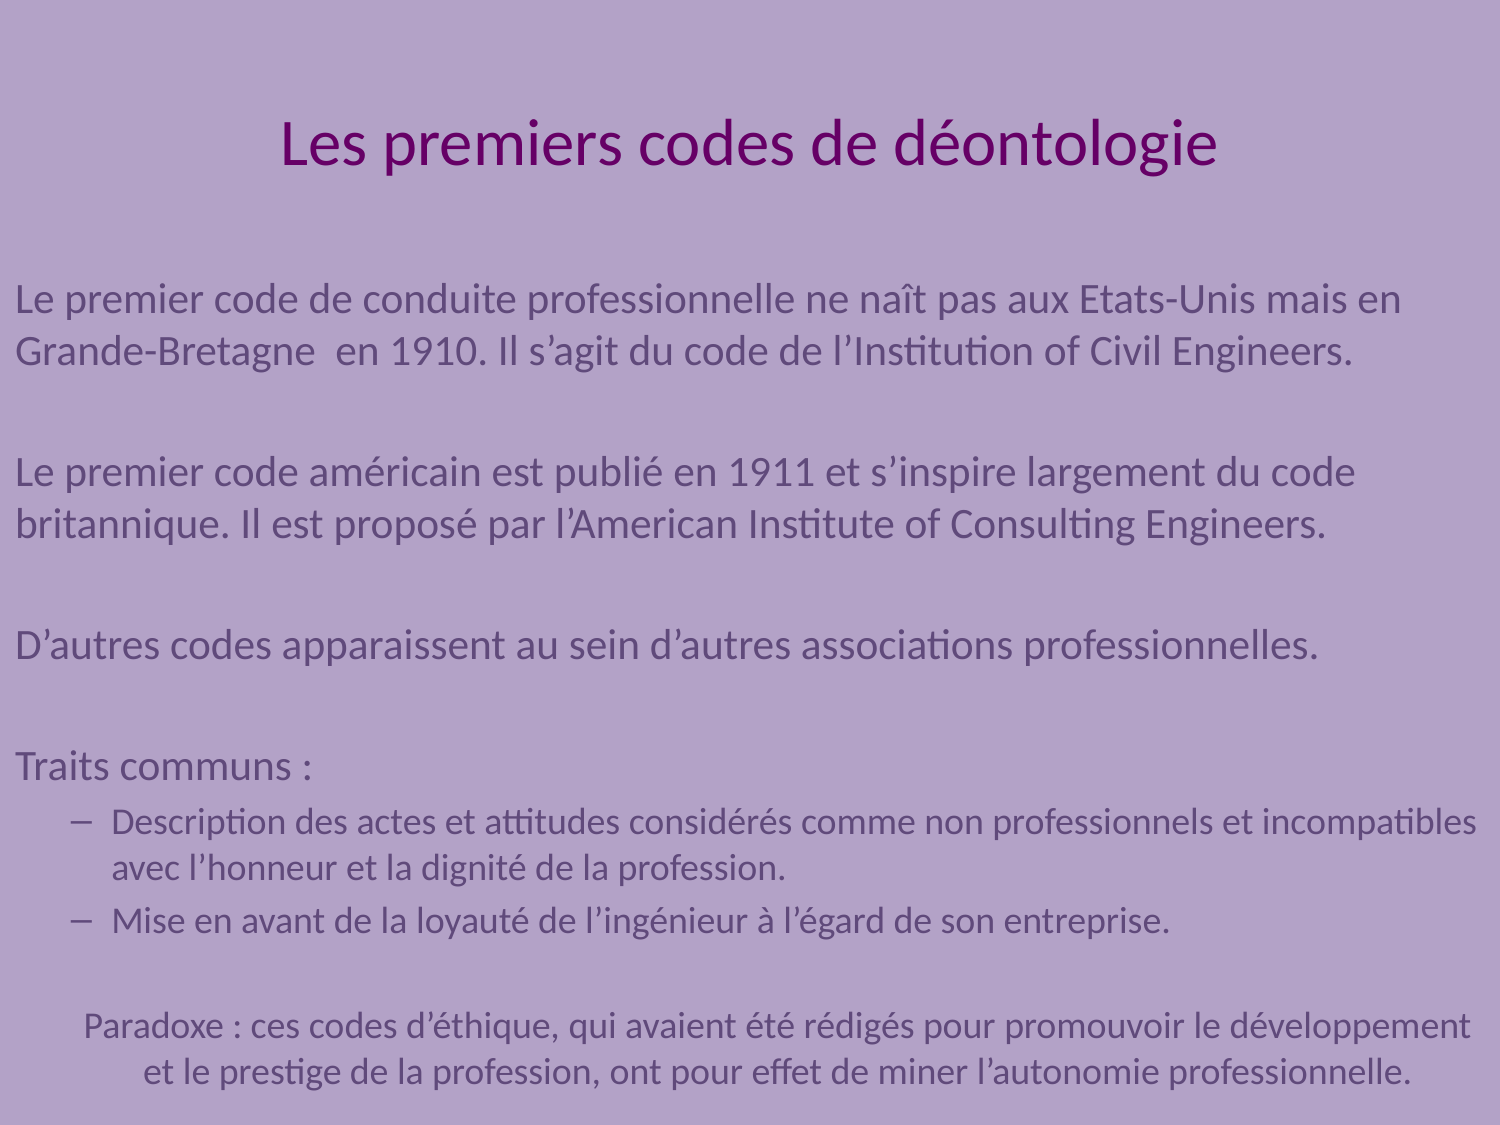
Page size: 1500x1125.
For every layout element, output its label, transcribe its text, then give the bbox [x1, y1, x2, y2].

title Les premiers codes de déontologie [75, 45, 1425, 233]
list Le premier code de conduite professionnelle ne naît pas aux Etats-Unis mais en Grande-Bretagne en 1910. Il s’agit du code de l’Institution of Civil Engineers. Le premier code américain est publié en 1911 et s’inspire largement du code britannique. Il est proposé par l’American Institute of Consulting Engineers. D’autres codes apparaissent au sein d’autres associations professionnelles. Traits communs : Description des actes et attitudes considérés comme non professionnels et incompatibles avec l’honneur et la dignité de la profession. Mise en avant de la loyauté de l’ingénieur à l’égard de son entreprise. Paradoxe : ces codes d’éthique, qui avaient été rédigés pour promouvoir le développement et le prestige de la profession, ont pour effet de miner l’autonomie professionnelle. [0, 262, 1500, 1125]
